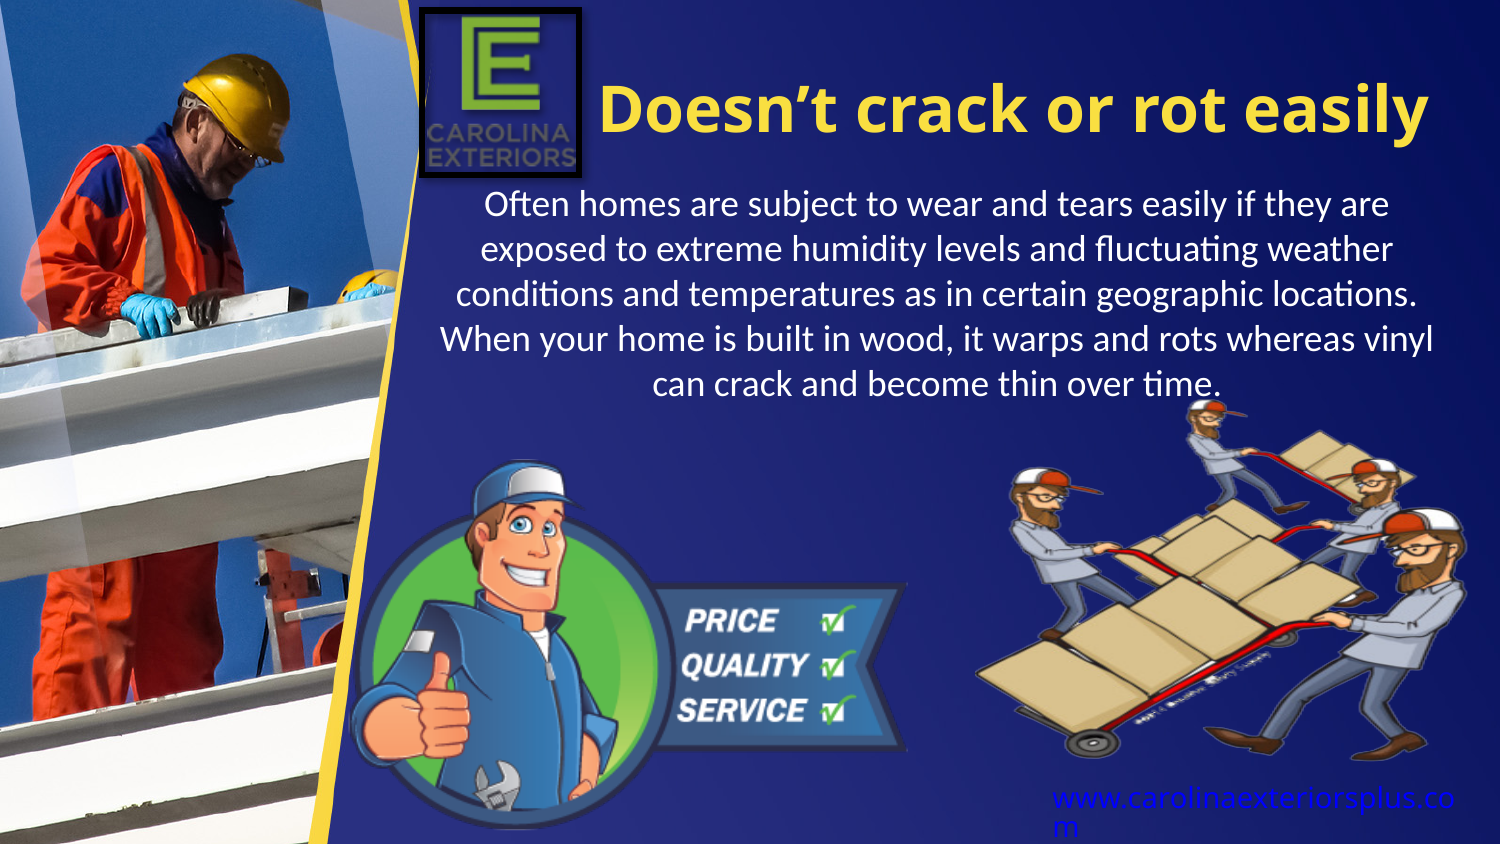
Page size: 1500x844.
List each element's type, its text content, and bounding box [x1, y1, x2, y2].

text_box Often homes are subject to wear and tears easily if they are exposed to extreme humidity levels and fluctuating weather conditions and temperatures as in certain geographic locations. When your home is built in wood, it warps and rots whereas vinyl can crack and become thin over time. [412, 171, 1463, 412]
text_box www.carolinaexteriorsplus.com [1037, 771, 1488, 822]
title Doesn’t crack or rot easily [592, 59, 1477, 154]
picture [0, 0, 1500, 844]
